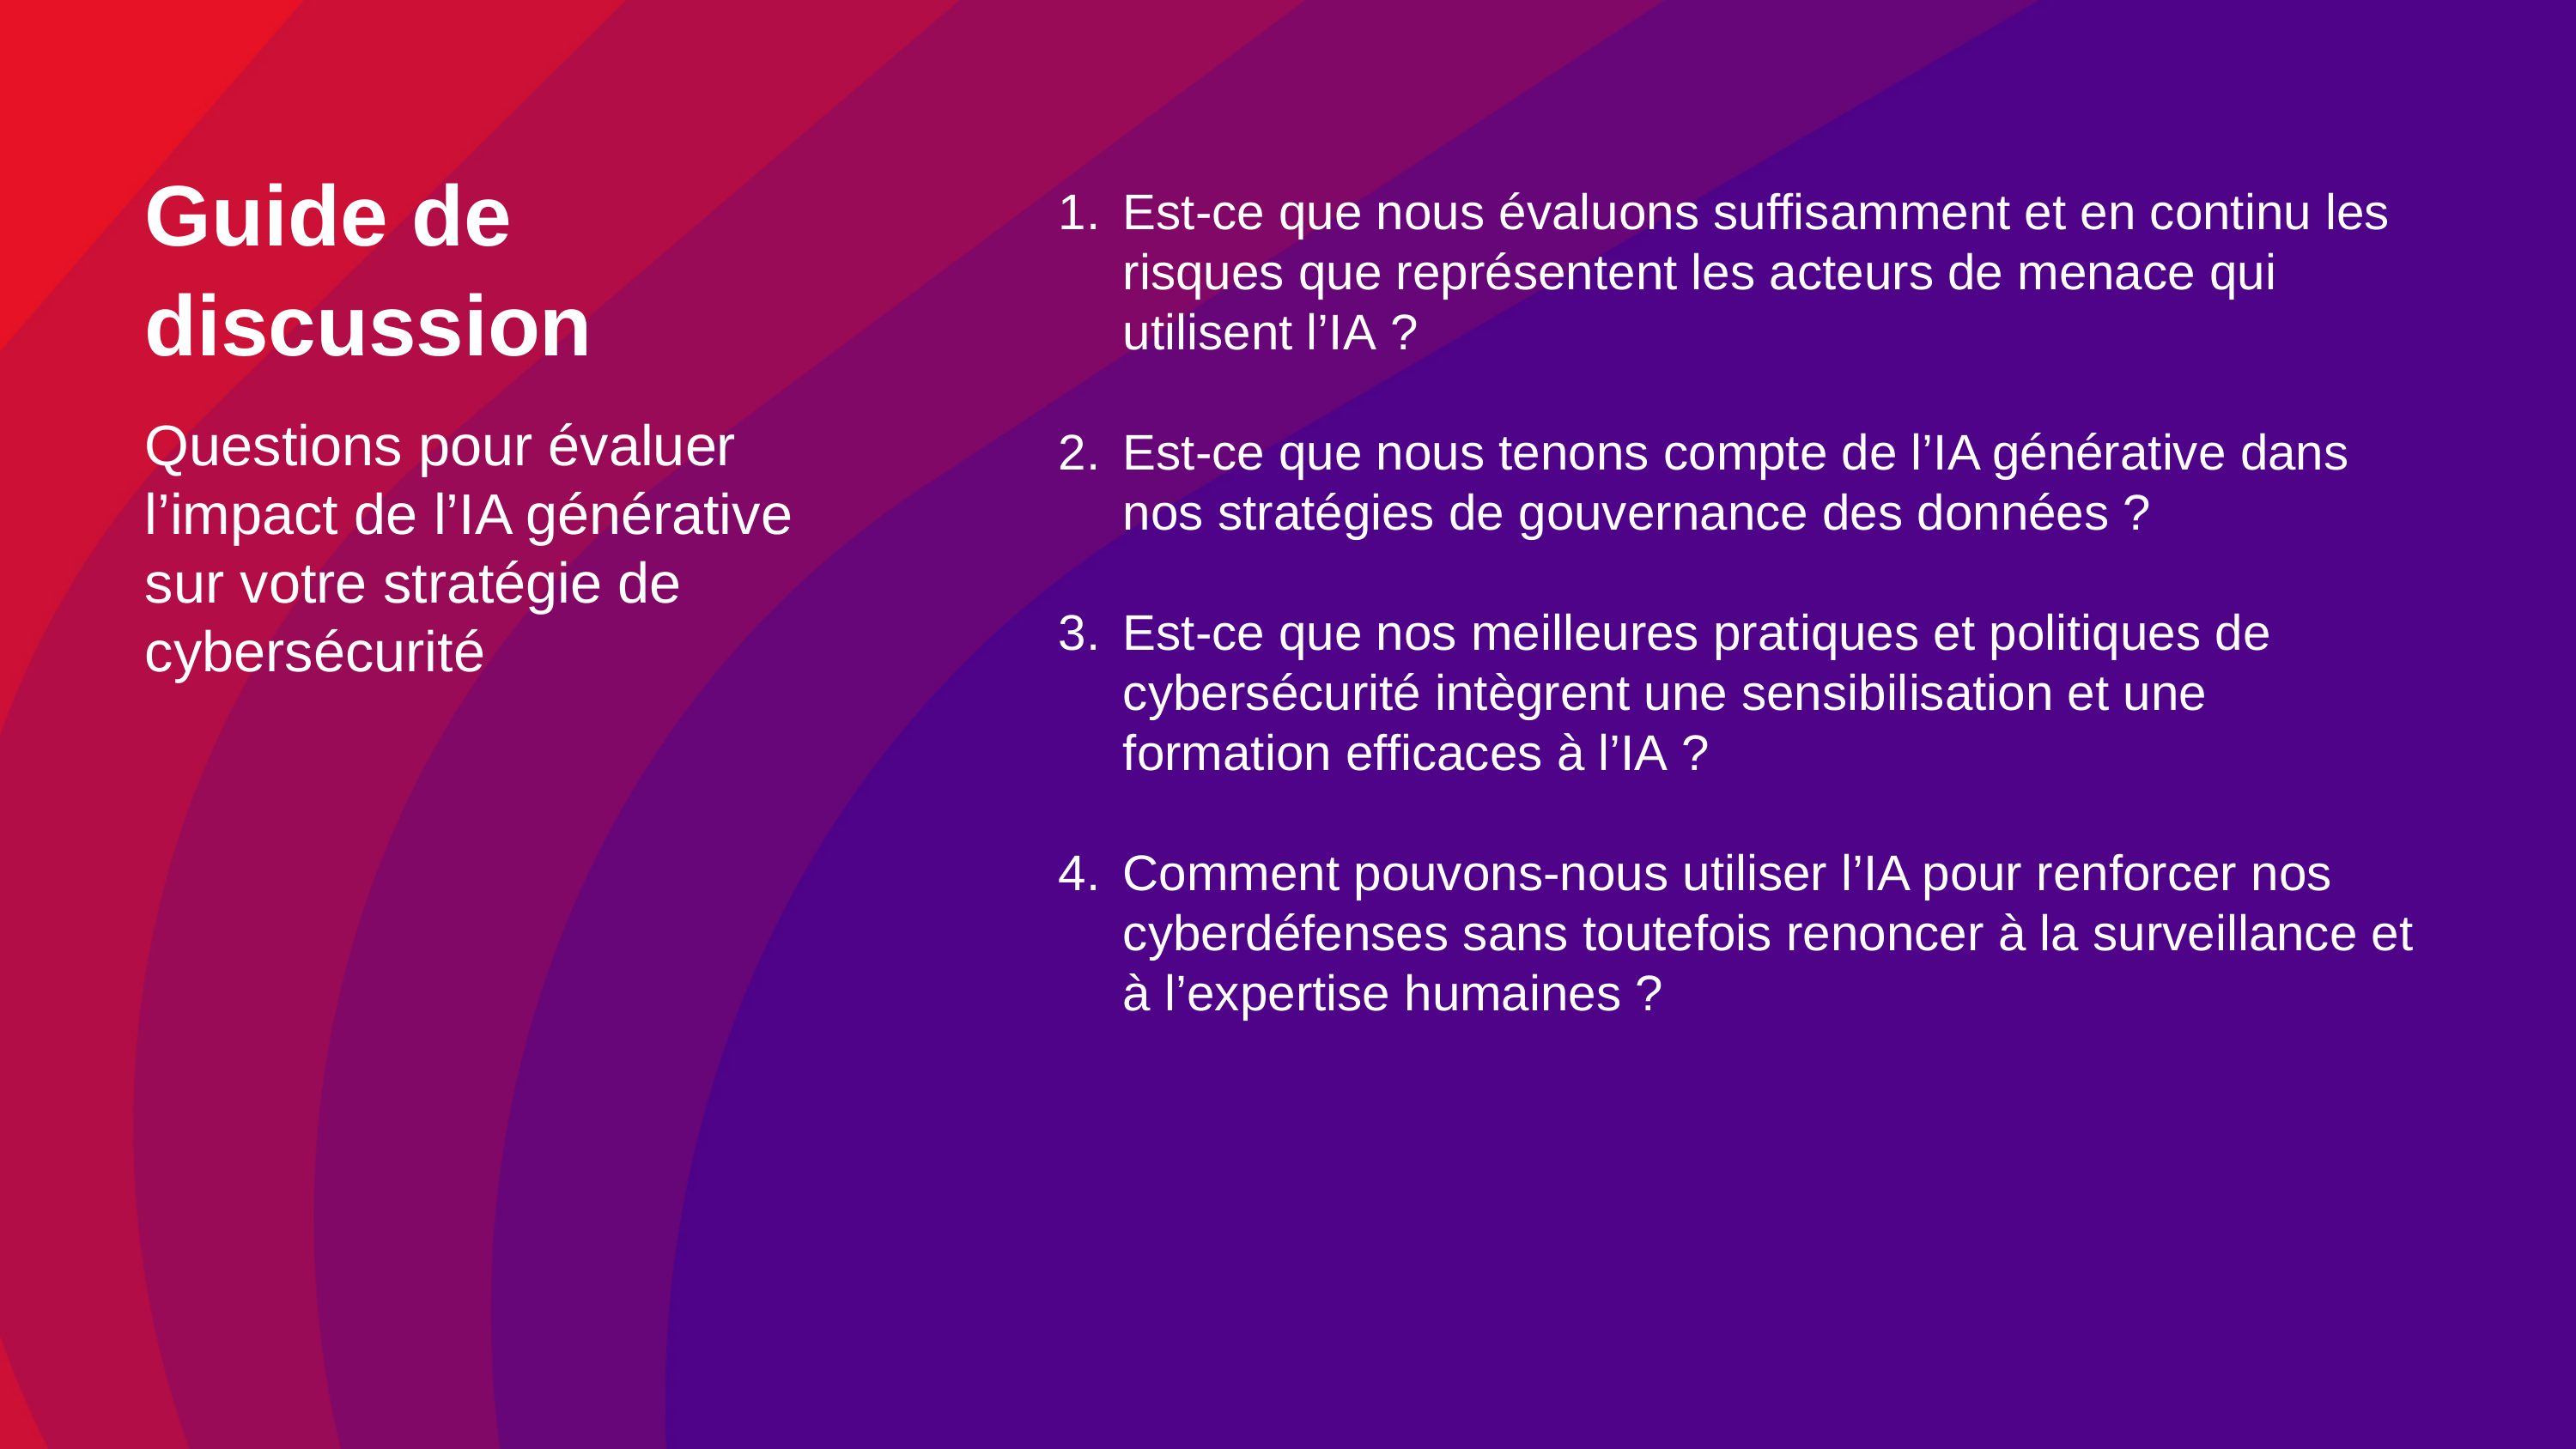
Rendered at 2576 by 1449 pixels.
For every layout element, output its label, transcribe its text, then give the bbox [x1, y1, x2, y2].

text_box Est-ce que nous évaluons suffisamment et en continu les risques que représentent les acteurs de menace qui utilisent l’IA ? ​ Est-ce que nous tenons compte de l’IA générative dans nos stratégies de gouvernance des données ? ​ Est-ce que nos meilleures pratiques et politiques de cybersécurité intègrent une sensibilisation et une formation efficaces à l’IA ? Comment pouvons-nous utiliser l’IA pour renforcer nos cyberdéfenses sans toutefois renoncer à la surveillance et à l’expertise humaines ? [1025, 179, 2432, 1022]
text_box Guide de discussion [144, 153, 871, 373]
picture [0, 0, 2576, 1449]
text_box Questions pour évaluer l’impact de l’IA générative sur votre stratégie de cybersécurité [144, 408, 816, 683]
